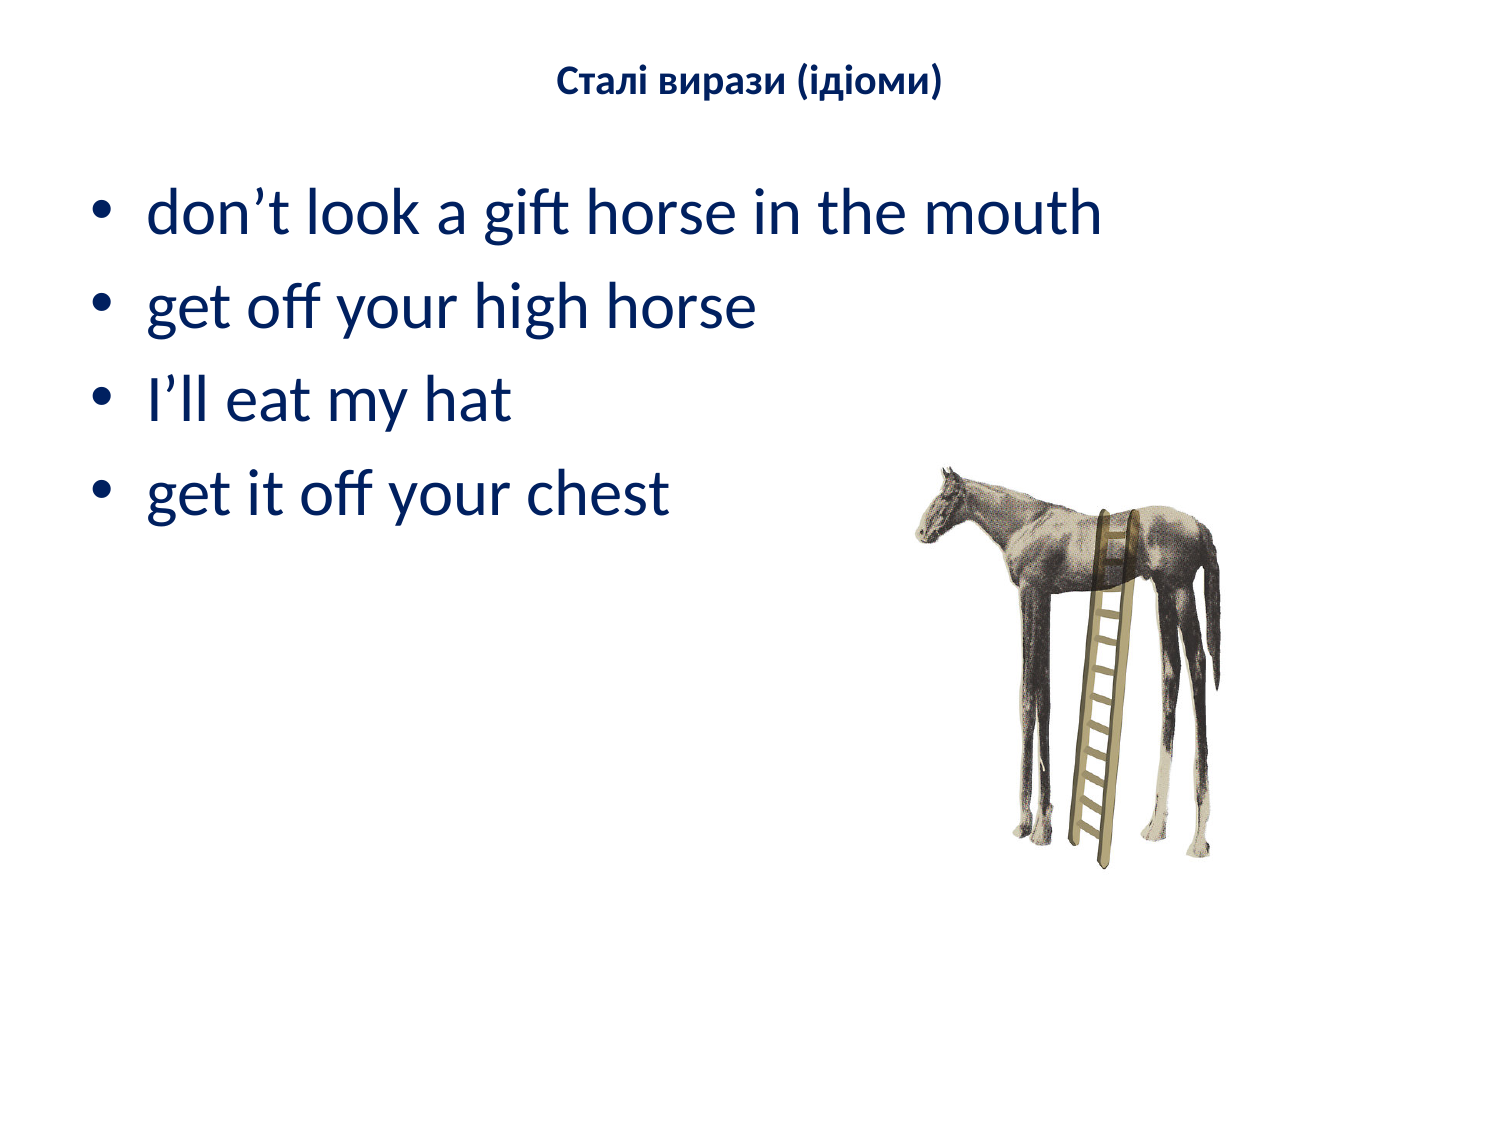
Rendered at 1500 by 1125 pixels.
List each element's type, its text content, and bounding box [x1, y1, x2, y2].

title Сталі вирази (ідіоми) [75, 45, 1425, 160]
picture [856, 455, 1279, 879]
list don’t look a gift horse in the mouth get off your high horse I’ll eat my hat get it off your chest [75, 160, 1425, 1005]
